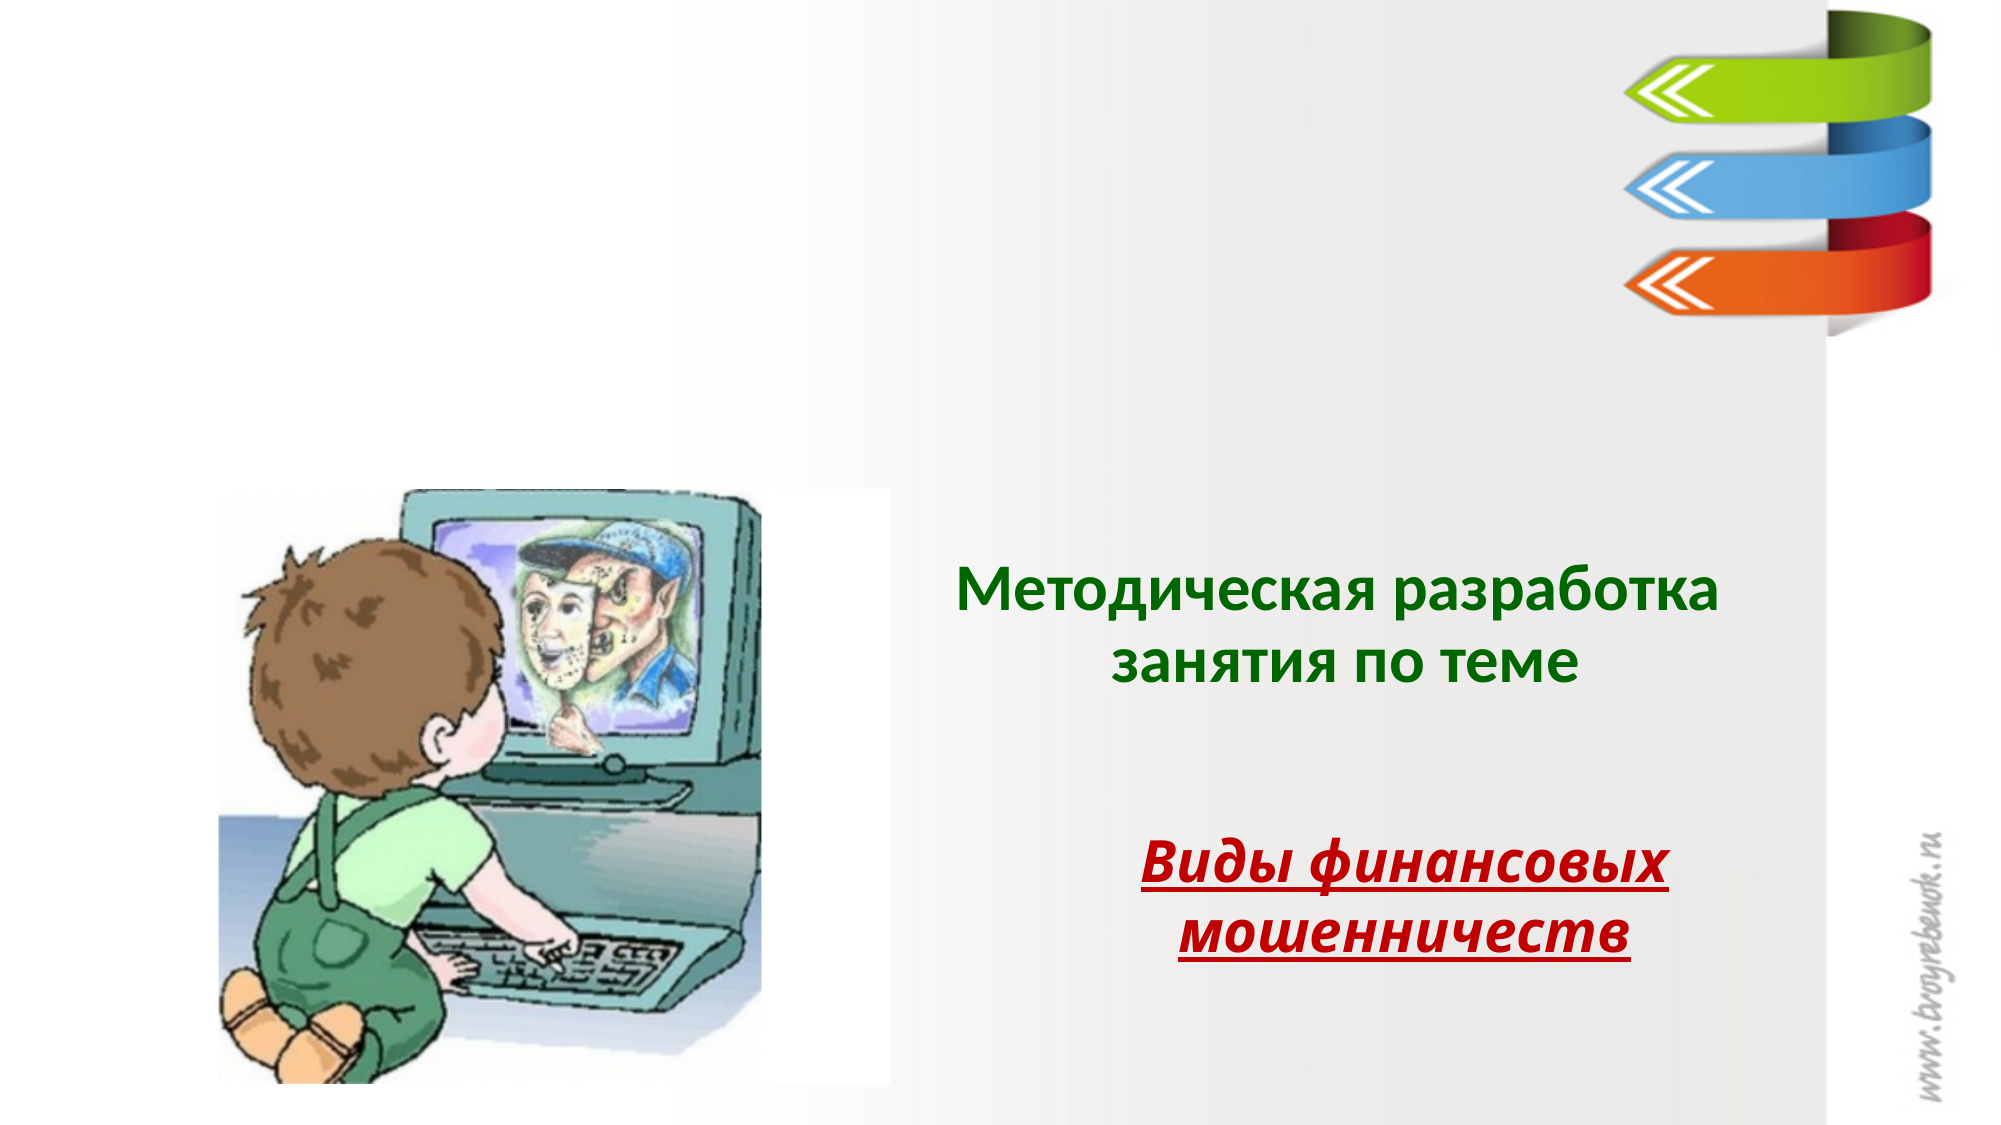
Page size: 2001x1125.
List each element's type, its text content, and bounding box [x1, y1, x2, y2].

text_box Виды финансовых мошенничеств [960, 817, 1850, 972]
list Методическая разработка занятия по теме [890, 545, 1836, 753]
picture [0, 0, 2001, 1125]
